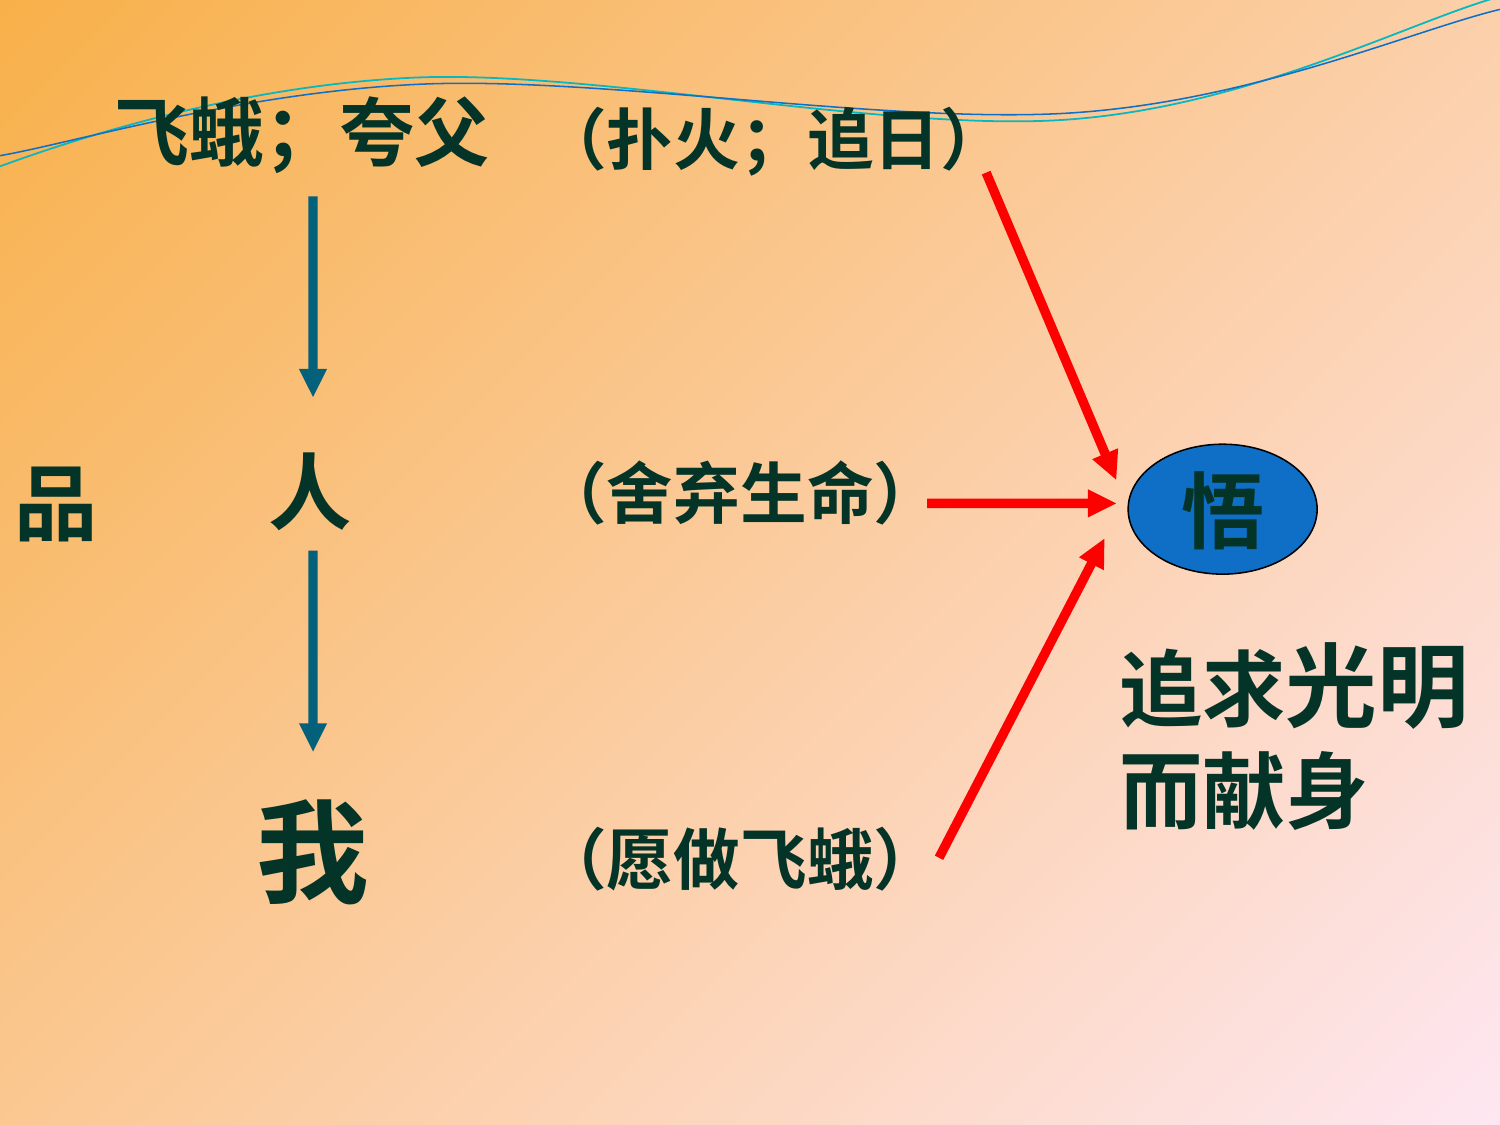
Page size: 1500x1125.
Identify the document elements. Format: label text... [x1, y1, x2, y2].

text_box 人 [253, 432, 372, 548]
text_box 品 [0, 444, 130, 559]
text_box （扑火；追日） [525, 90, 1093, 185]
text_box 悟 [1128, 444, 1318, 575]
text_box 追求光明而献身 [1104, 621, 1500, 847]
text_box [986, 172, 1118, 480]
text_box [306, 196, 320, 398]
text_box （愿做飞蛾） [525, 810, 1022, 906]
text_box [927, 497, 1117, 510]
text_box （舍弃生命） [525, 444, 987, 539]
text_box 飞蛾；夸父 [100, 78, 609, 183]
text_box [306, 550, 320, 752]
text_box 我 [242, 774, 384, 925]
text_box [938, 538, 1105, 858]
